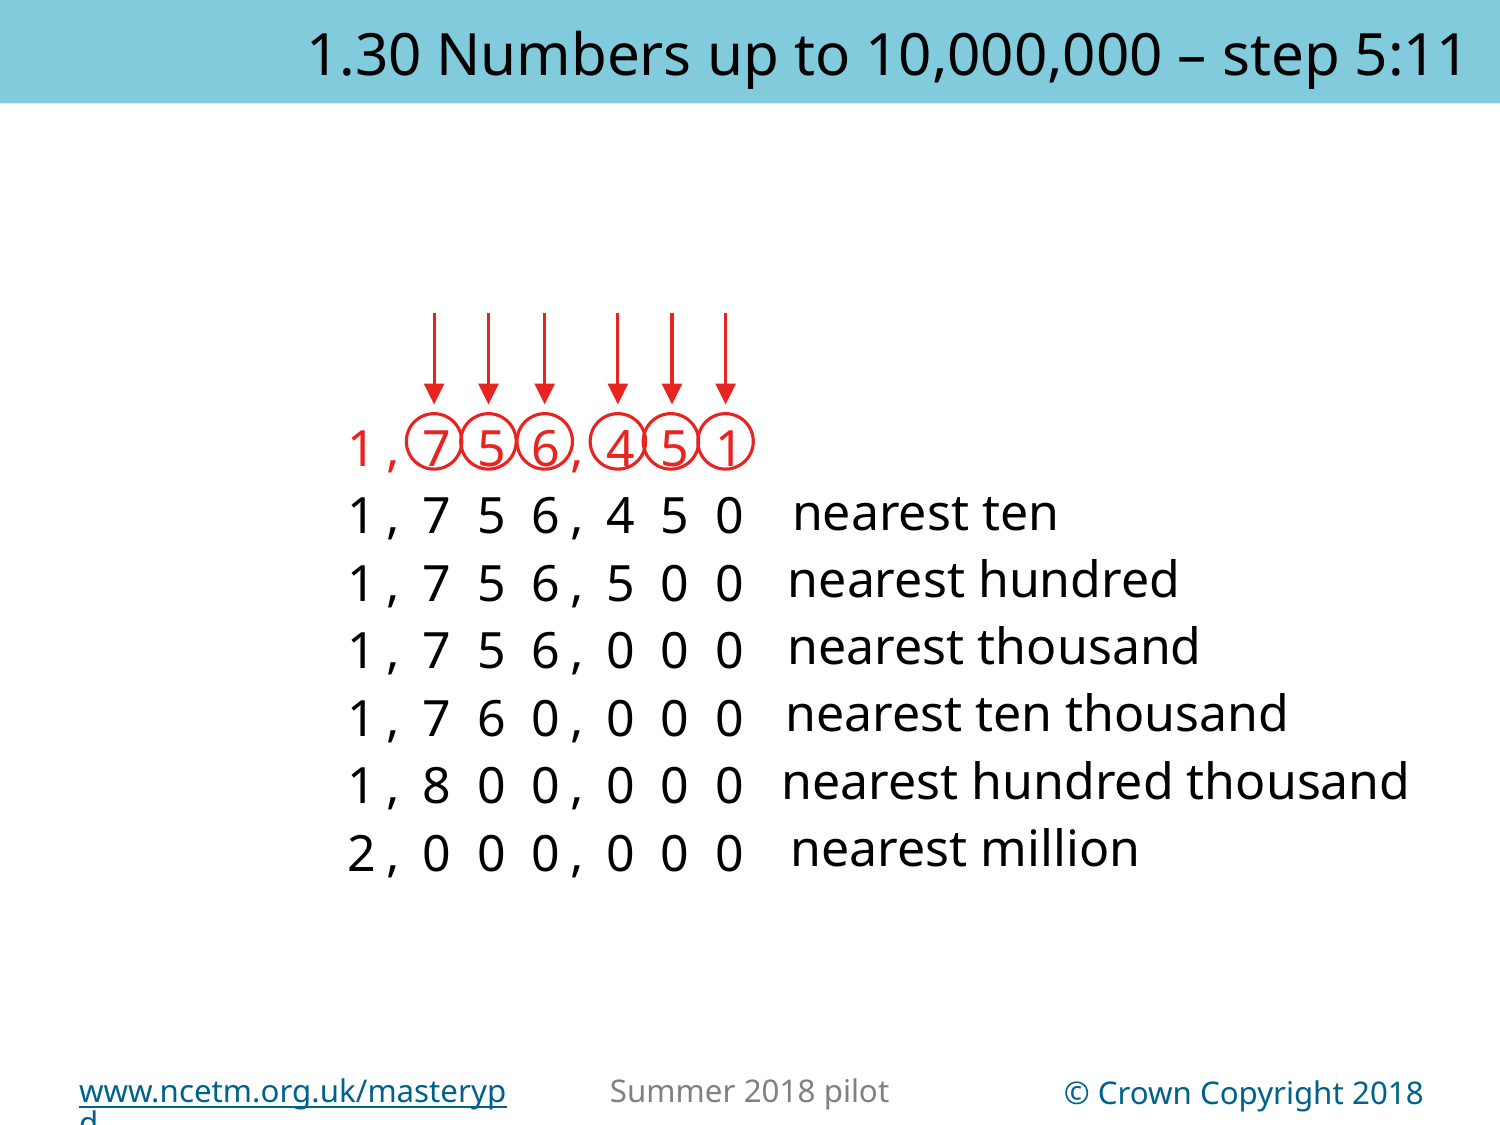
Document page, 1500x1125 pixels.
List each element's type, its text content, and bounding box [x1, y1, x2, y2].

table_header 0 [700, 743, 755, 811]
text_box [698, 413, 754, 470]
table_header 1 [332, 540, 387, 608]
table_header 0 [462, 743, 516, 811]
table_header 0 [646, 540, 700, 608]
table_header 4 [592, 452, 646, 473]
table_header 0 [646, 811, 700, 886]
text_box nearest ten thousand [770, 674, 1305, 741]
table_header 0 [592, 675, 646, 743]
text_box [461, 413, 517, 470]
table_header 0 [646, 608, 700, 675]
table_header , [571, 743, 592, 811]
table_header , [387, 473, 408, 540]
table_header , [571, 473, 592, 540]
text_box [406, 413, 462, 470]
table_header 0 [408, 811, 462, 886]
table_header 7 [408, 473, 462, 540]
table_header 7 [408, 540, 462, 608]
table_header , [571, 405, 592, 473]
table_header 5 [462, 450, 516, 473]
table_header , [571, 540, 592, 608]
table_header 4 [592, 473, 646, 540]
text_box [590, 413, 644, 470]
table_header 1 [700, 405, 755, 473]
table_header 0 [646, 675, 700, 743]
table_header 5 [646, 405, 700, 433]
table_header 6 [516, 445, 571, 473]
table_header , [387, 743, 408, 811]
table_header 0 [700, 811, 755, 886]
table_header 0 [462, 811, 516, 886]
text_box nearest hundred [772, 539, 1196, 607]
table_header , [387, 811, 408, 886]
table_header , [387, 405, 408, 473]
table_header 6 [516, 473, 571, 540]
table_header 5 [646, 473, 700, 540]
table_header 2 [332, 811, 387, 886]
table_header , [387, 608, 408, 675]
table_header 5 [592, 540, 646, 608]
table_header 0 [516, 675, 571, 743]
table_header 5 [646, 450, 700, 473]
table_header 6 [516, 540, 571, 608]
text_box nearest thousand [772, 607, 1217, 674]
table_header 0 [700, 540, 755, 608]
list 1.30 Numbers up to 10,000,000 – step 5:11 [0, 0, 1500, 104]
table_header 7 [408, 450, 462, 473]
table_header 6 [462, 675, 516, 743]
text_box nearest hundred thousand [766, 741, 1426, 817]
table_header 0 [700, 473, 755, 540]
table_header , [387, 540, 408, 608]
table_header 7 [408, 675, 462, 743]
table_header 6 [516, 405, 571, 438]
table_header 4 [592, 405, 646, 431]
table_header 0 [700, 675, 755, 743]
table_header 0 [592, 608, 646, 675]
table_header 8 [408, 743, 462, 811]
table_header , [387, 675, 408, 743]
table_header 5 [462, 608, 516, 675]
text_box [517, 413, 573, 470]
table_header 7 [408, 405, 462, 433]
table_header 0 [516, 811, 571, 886]
table_header 6 [516, 608, 571, 675]
table_header 5 [462, 473, 516, 540]
text_box nearest million [775, 809, 1156, 884]
table_header , [571, 675, 592, 743]
table_header 1 [332, 608, 387, 675]
table_header 0 [592, 811, 646, 886]
text_box [643, 413, 699, 470]
table_header 0 [516, 743, 571, 811]
table_header 0 [646, 743, 700, 811]
table_header , [571, 608, 592, 675]
table_header 0 [592, 743, 646, 811]
table_header 5 [462, 405, 516, 433]
table_header 1 [332, 675, 387, 743]
table_header 1 [332, 473, 387, 540]
table_header 1 [332, 405, 387, 473]
table_header 5 [462, 540, 516, 608]
table_header , [571, 811, 592, 886]
table_header 1 [332, 743, 387, 811]
table_header 0 [700, 608, 755, 675]
table_header 7 [408, 608, 462, 675]
text_box nearest ten [777, 472, 1075, 539]
